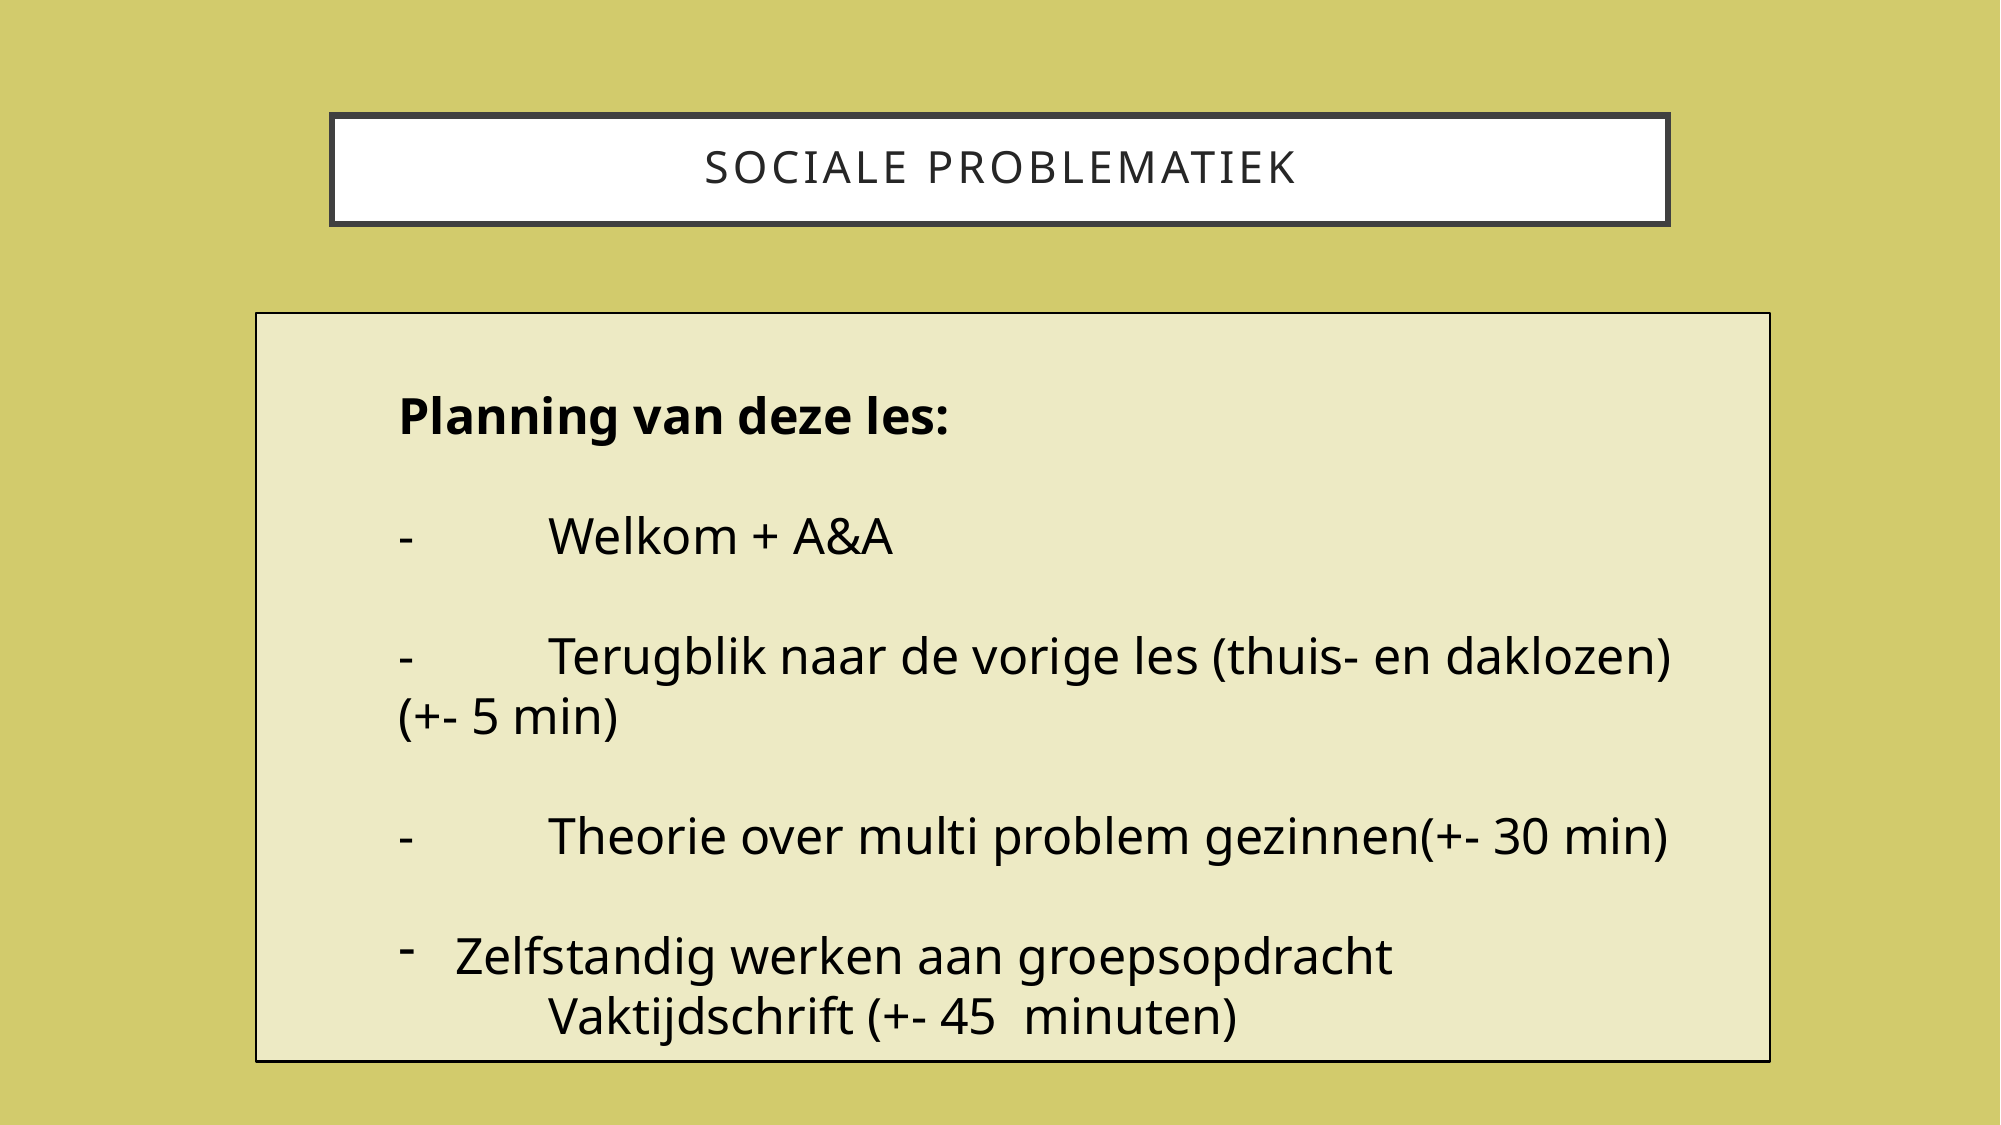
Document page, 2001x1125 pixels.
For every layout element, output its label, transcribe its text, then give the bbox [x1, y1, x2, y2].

title Sociale problematiek [329, 112, 1671, 227]
text_box Planning van deze les: - Welkom + A&A - Terugblik naar de vorige les (thuis- en daklozen) (+- 5 min) - Theorie over multi problem gezinnen(+- 30 min) Zelfstandig werken aan groepsopdracht Vaktijdschrift (+- 45 minuten) [383, 376, 1744, 1052]
text_box [255, 312, 1771, 1063]
